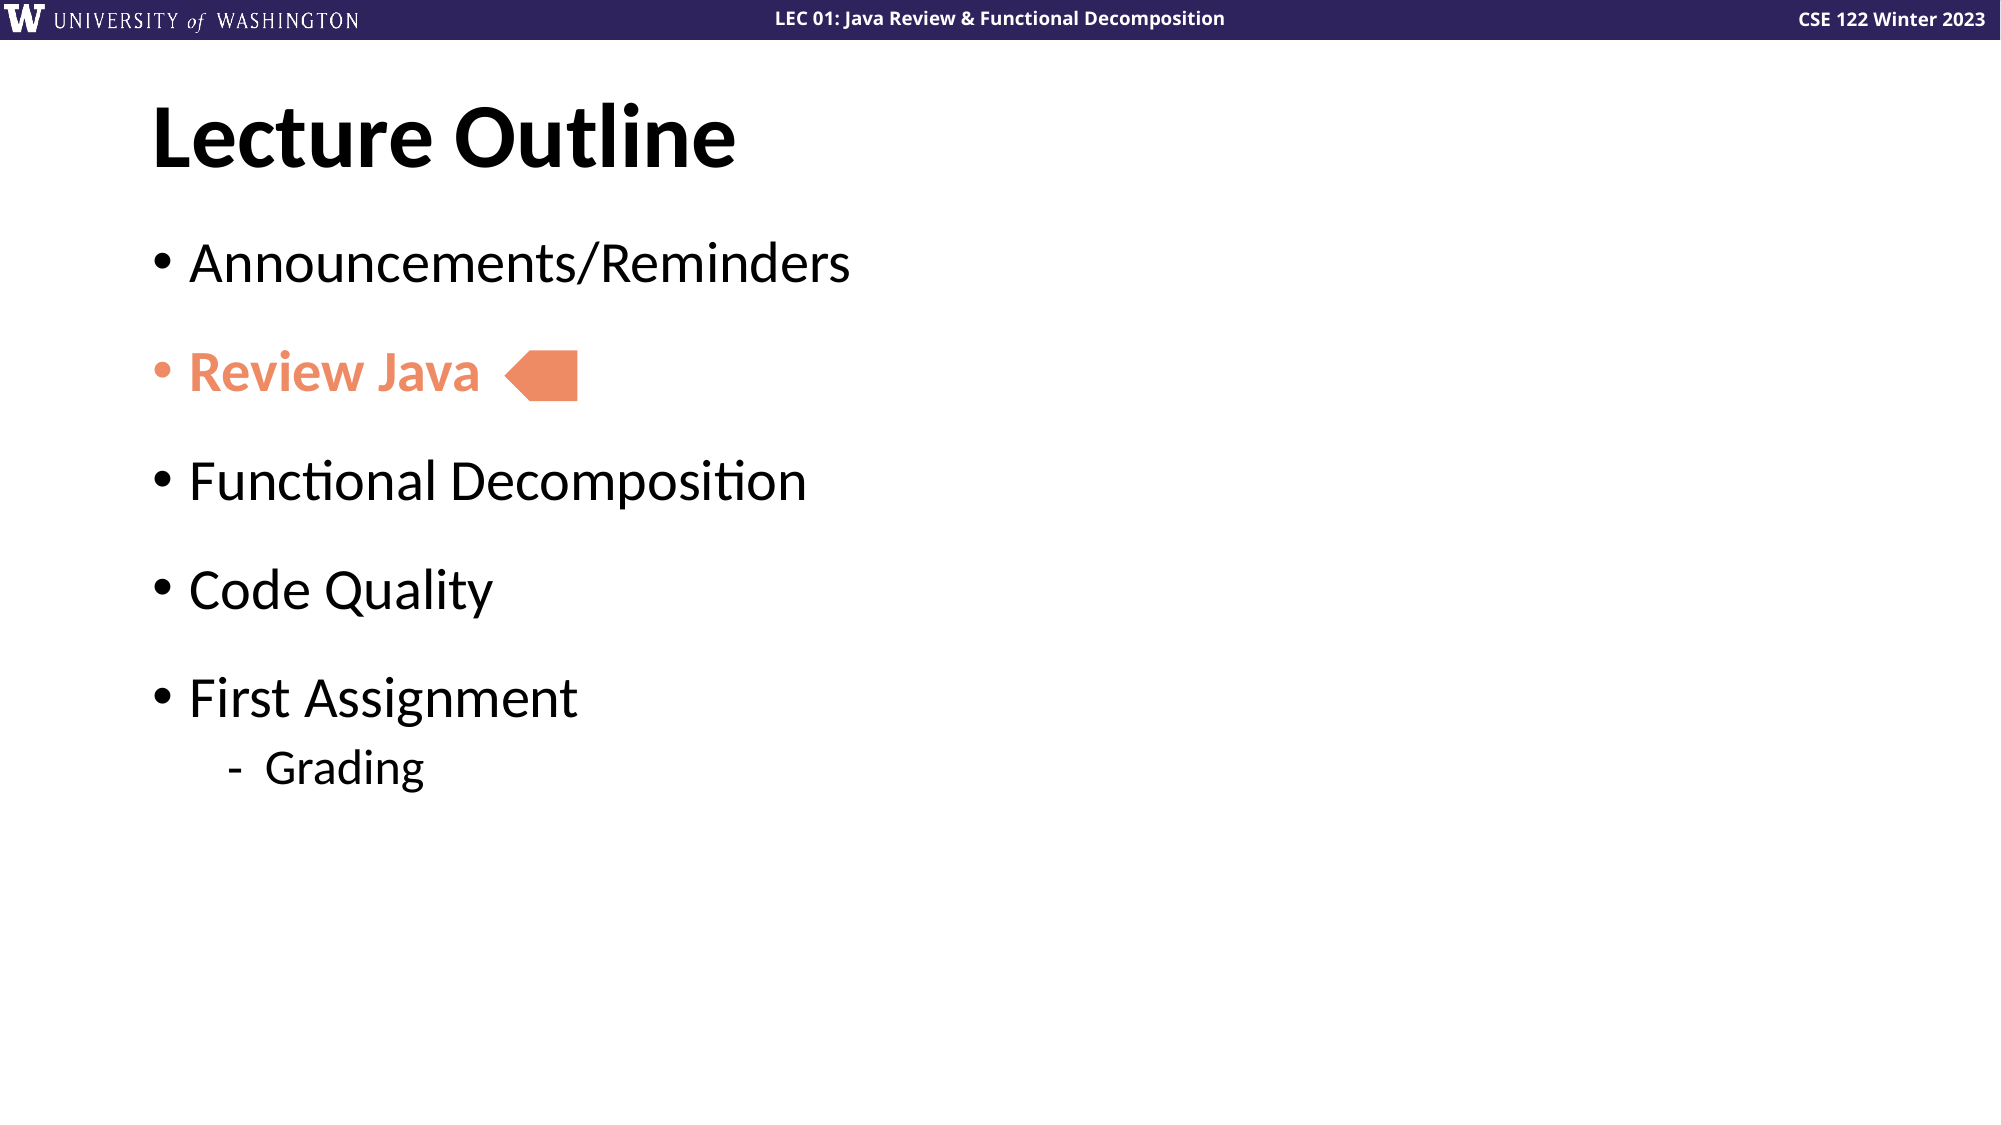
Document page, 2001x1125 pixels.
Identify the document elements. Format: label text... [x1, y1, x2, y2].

picture [4, 4, 358, 33]
text_box [502, 349, 579, 403]
list Announcements/Reminders Review Java Functional Decomposition Code Quality First Assignment Grading [137, 224, 1863, 1014]
title Lecture Outline [137, 74, 1863, 200]
